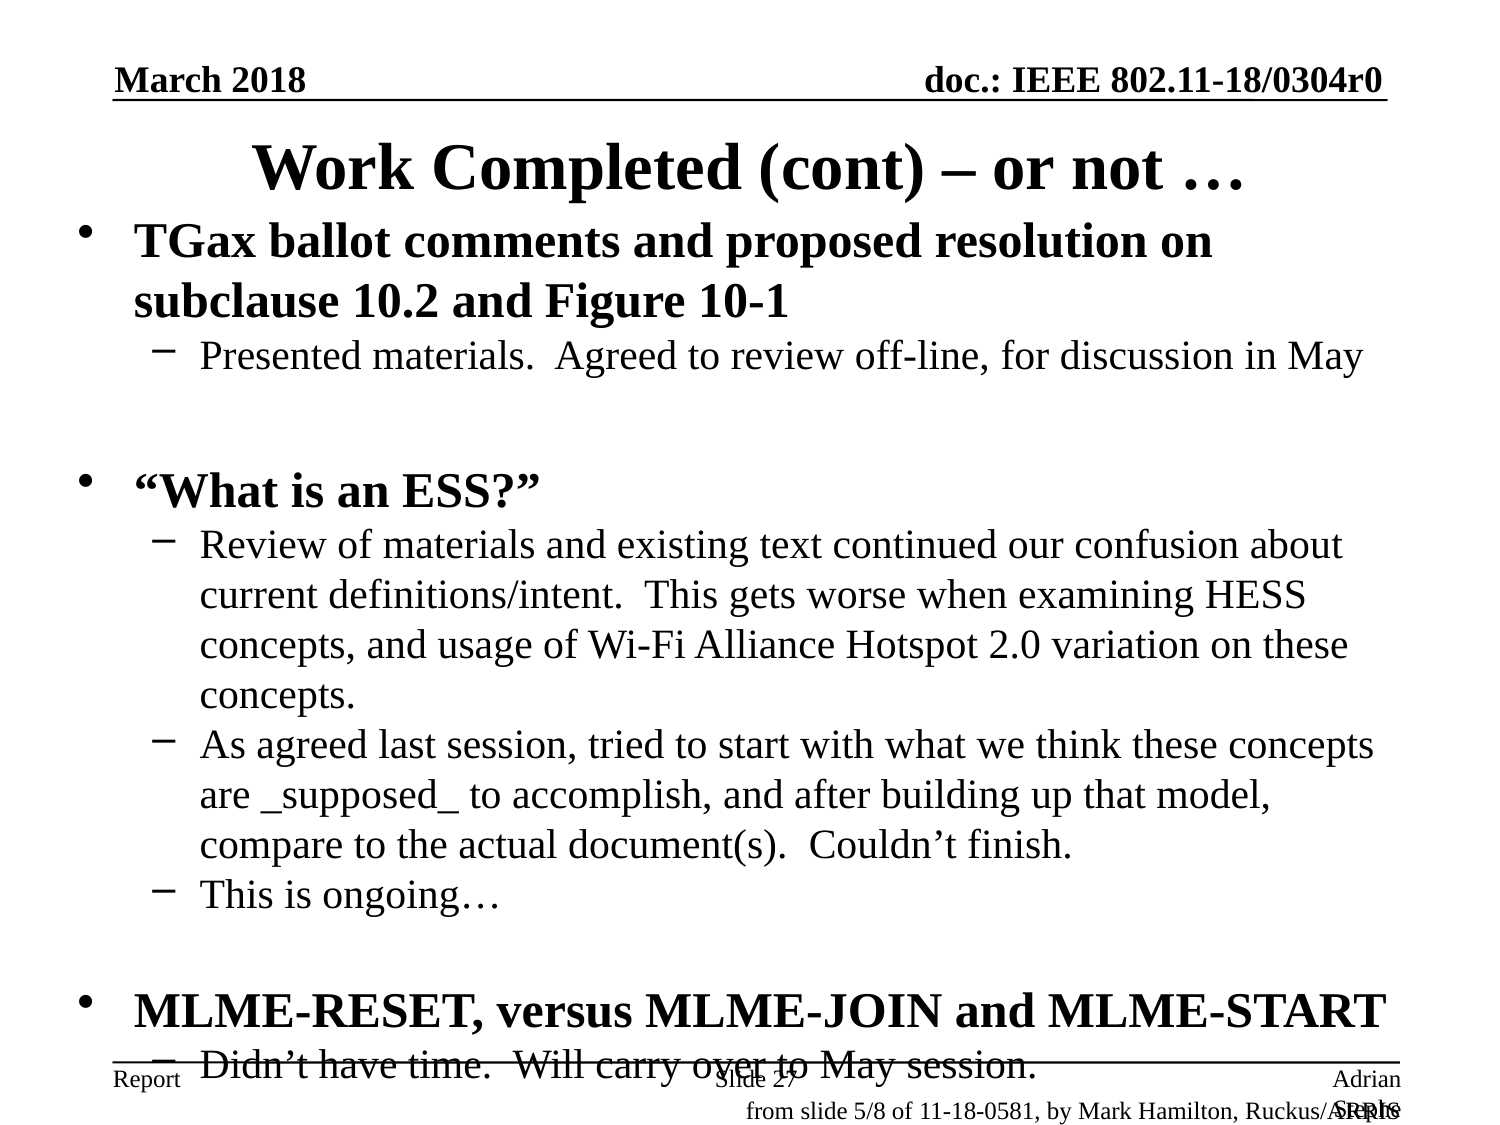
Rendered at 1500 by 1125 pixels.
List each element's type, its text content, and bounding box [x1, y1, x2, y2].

slide_number Slide 27 [711, 1061, 801, 1093]
footer Adrian Stephens, Intel Corporation [1324, 1061, 1402, 1093]
list TGax ballot comments and proposed resolution on subclause 10.2 and Figure 10-1 Presented materials. Agreed to review off-line, for discussion in May “What is an ESS?” Review of materials and existing text continued our confusion about current definitions/intent. This gets worse when examining HESS concepts, and usage of Wi-Fi Alliance Hotspot 2.0 variation on these concepts. As agreed last session, tried to start with what we think these concepts are _supposed_ to accomplish, and after building up that model, compare to the actual document(s). Couldn’t finish. This is ongoing… MLME-RESET, versus MLME-JOIN and MLME-START Didn’t have time. Will carry over to May session. [62, 200, 1438, 1025]
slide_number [114, 54, 374, 101]
title Work Completed (cont) – or not … [112, 112, 1388, 200]
text_box from slide 5/8 of 11-18-0581, by Mark Hamilton, Ruckus/ARRIS [343, 1087, 1417, 1125]
